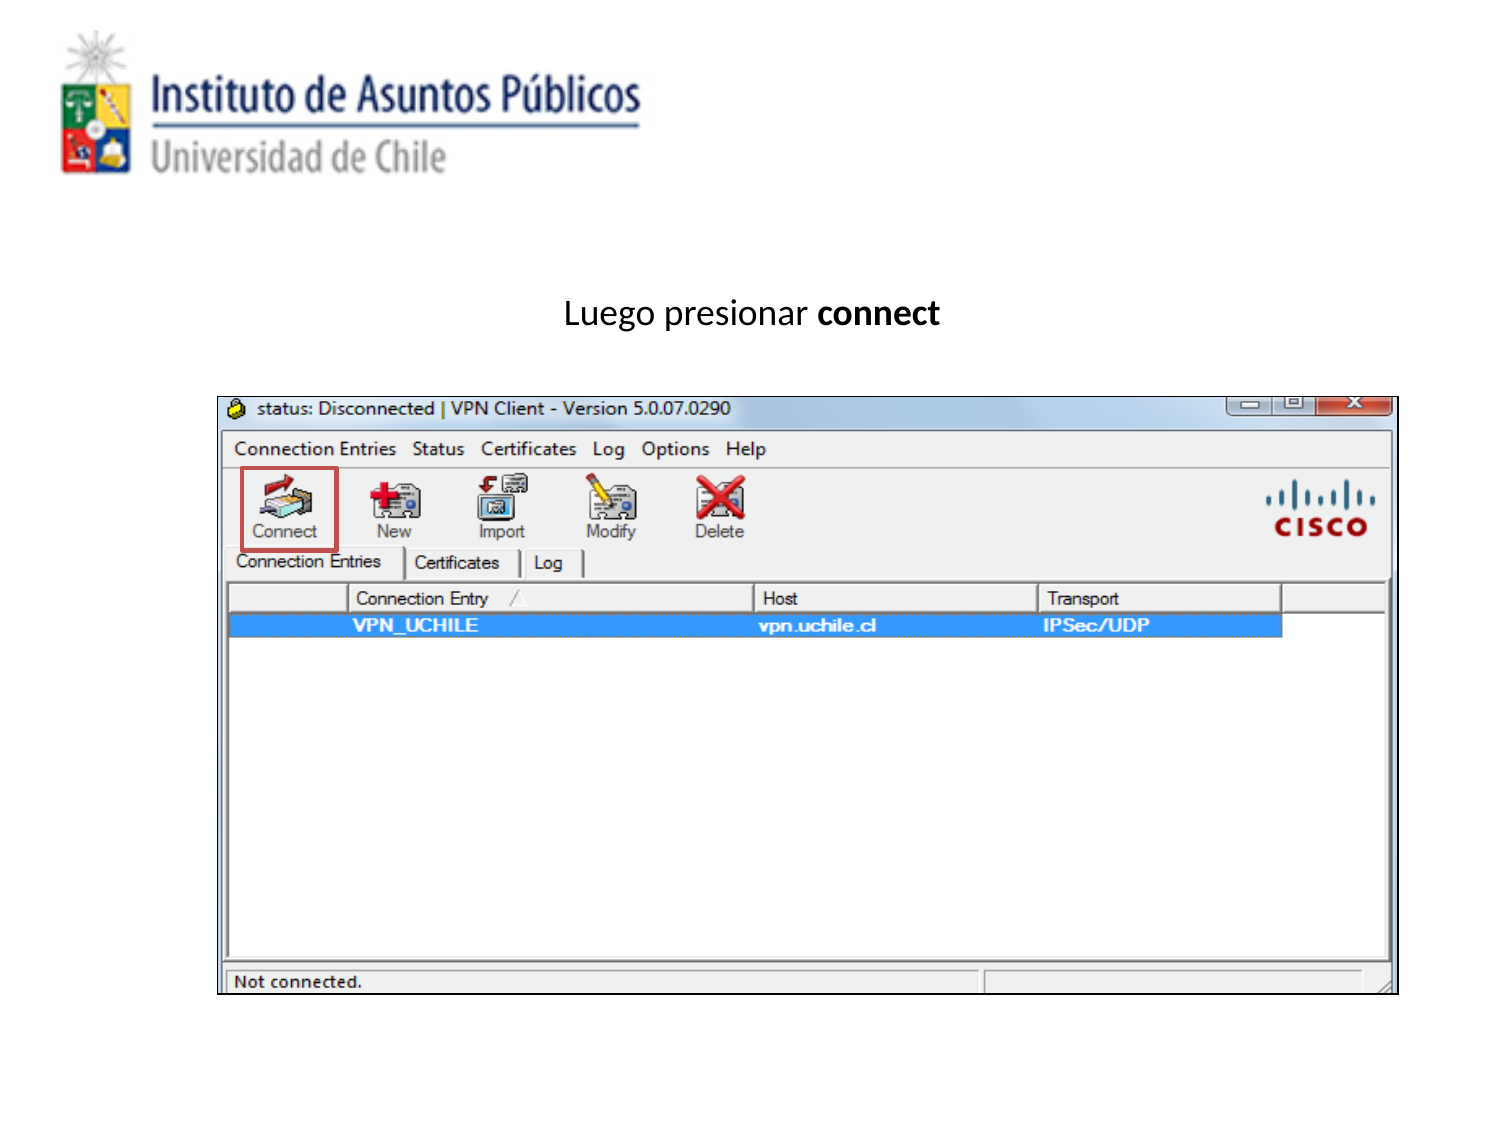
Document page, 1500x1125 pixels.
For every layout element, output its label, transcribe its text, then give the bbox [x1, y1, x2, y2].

picture [218, 396, 1398, 994]
picture [29, 30, 705, 209]
text_box Luego presionar connect [549, 280, 991, 341]
